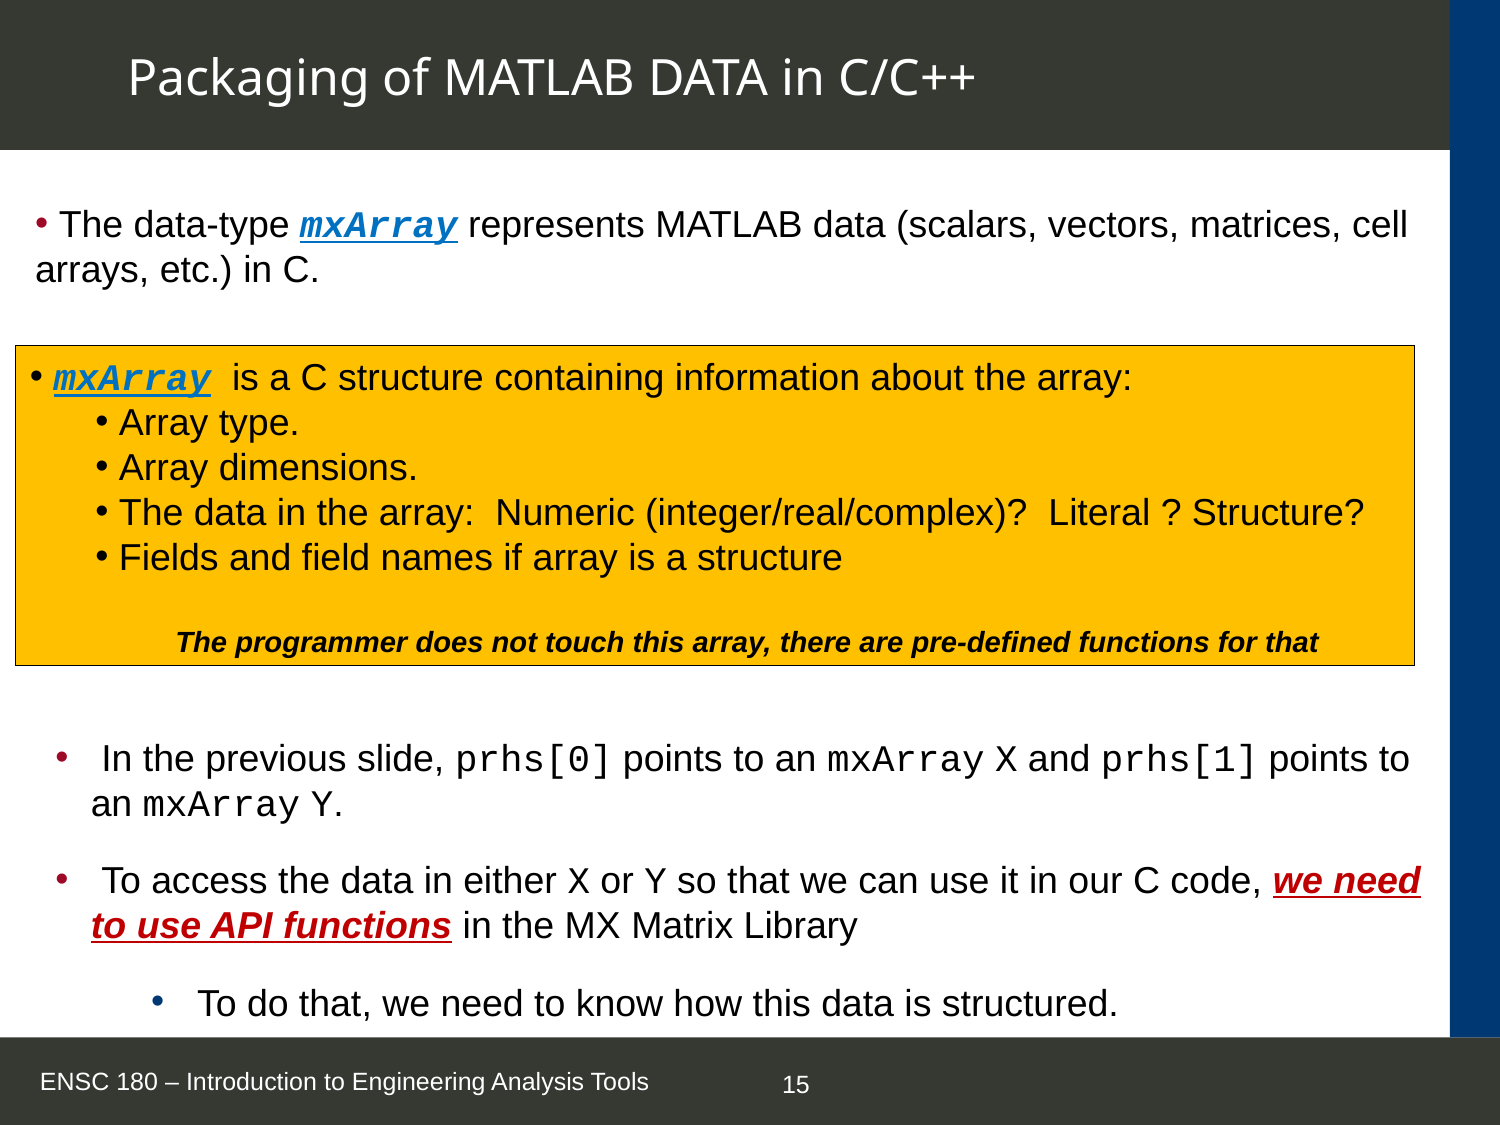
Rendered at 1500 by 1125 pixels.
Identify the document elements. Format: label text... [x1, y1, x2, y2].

text_box mxArray is a C structure containing information about the array: Array type. Array dimensions. The data in the array: Numeric (integer/real/complex)? Literal ? Structure? Fields and field names if array is a structure The programmer does not touch this array, there are pre-defined functions for that [15, 345, 1415, 666]
title Packaging of MATLAB DATA in C/C++ [112, 37, 1450, 138]
text_box In the previous slide, prhs[0] points to an mxArray X and prhs[1] points to an mxArray Y. To access the data in either X or Y so that we can use it in our C code, we need to use API functions in the MX Matrix Library To do that, we need to know how this data is structured. [40, 726, 1438, 1031]
footer ENSC 180 – Introduction to Engineering Analysis Tools [24, 1057, 740, 1113]
list The data-type mxArray represents MATLAB data (scalars, vectors, matrices, cell arrays, etc.) in C. [20, 192, 1455, 303]
